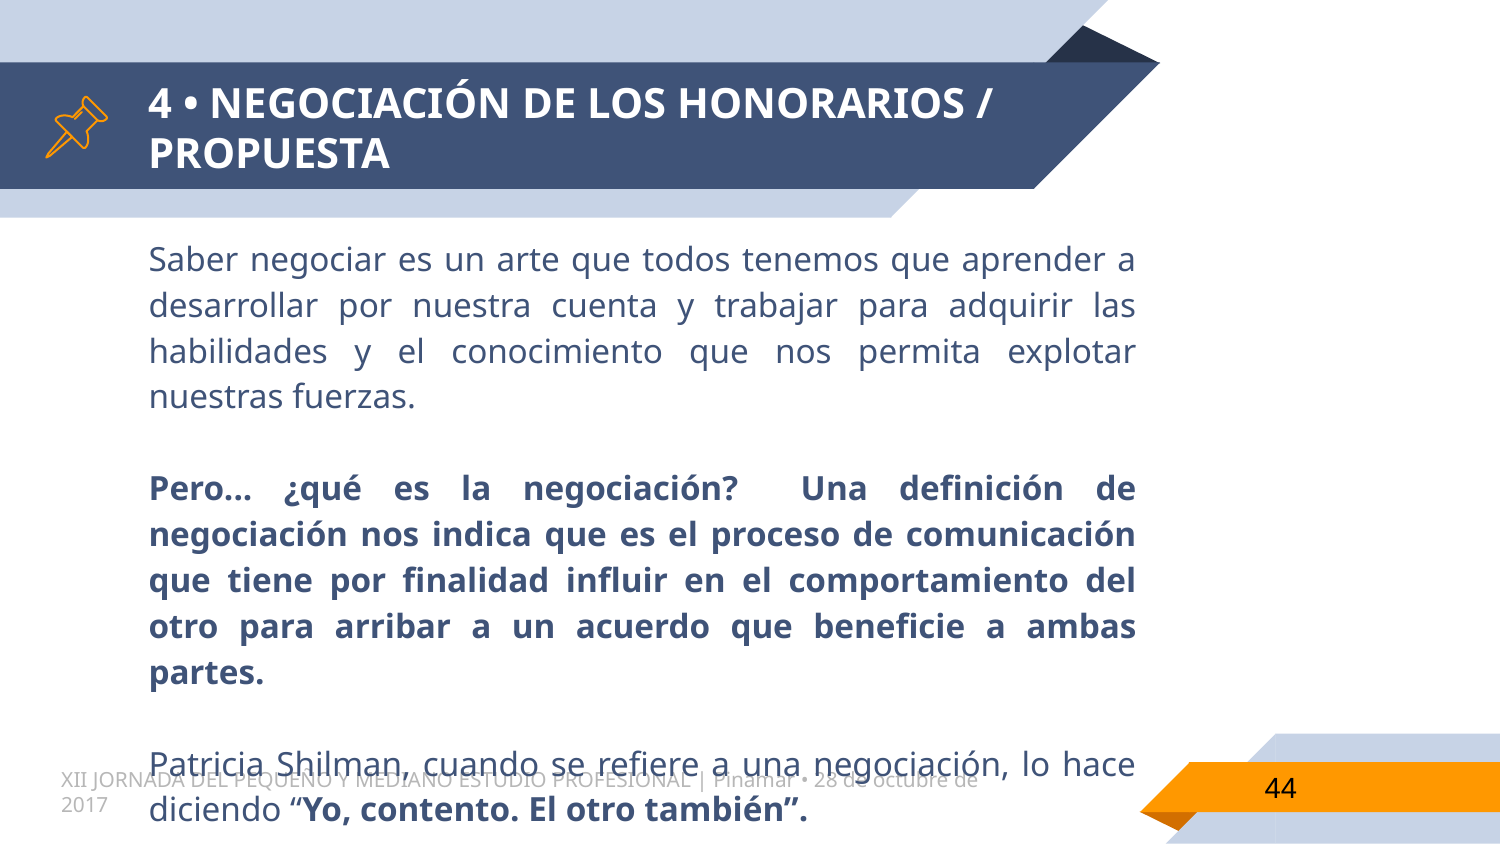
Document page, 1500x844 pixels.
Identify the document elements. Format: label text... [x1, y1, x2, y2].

text_box Saber negociar es un arte que todos tenemos que aprender a desarrollar por nuestra cuenta y trabajar para adquirir las habilidades y el conocimiento que nos permita explotar nuestras fuerzas. Pero... ¿qué es la negociación? Una definición de negociación nos indica que es el proceso de comunicación que tiene por finalidad influir en el comportamiento del otro para arribar a un acuerdo que beneficie a ambas partes. Patricia Shilman, cuando se refiere a una negociación, lo hace diciendo “Yo, contento. El otro también”. [133, 217, 1153, 791]
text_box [46, 96, 108, 158]
slide_number 44 [1249, 760, 1494, 813]
title 4 • NEGOCIACIÓN DE LOS HONORARIOS / PROPUESTA [133, 64, 1101, 190]
